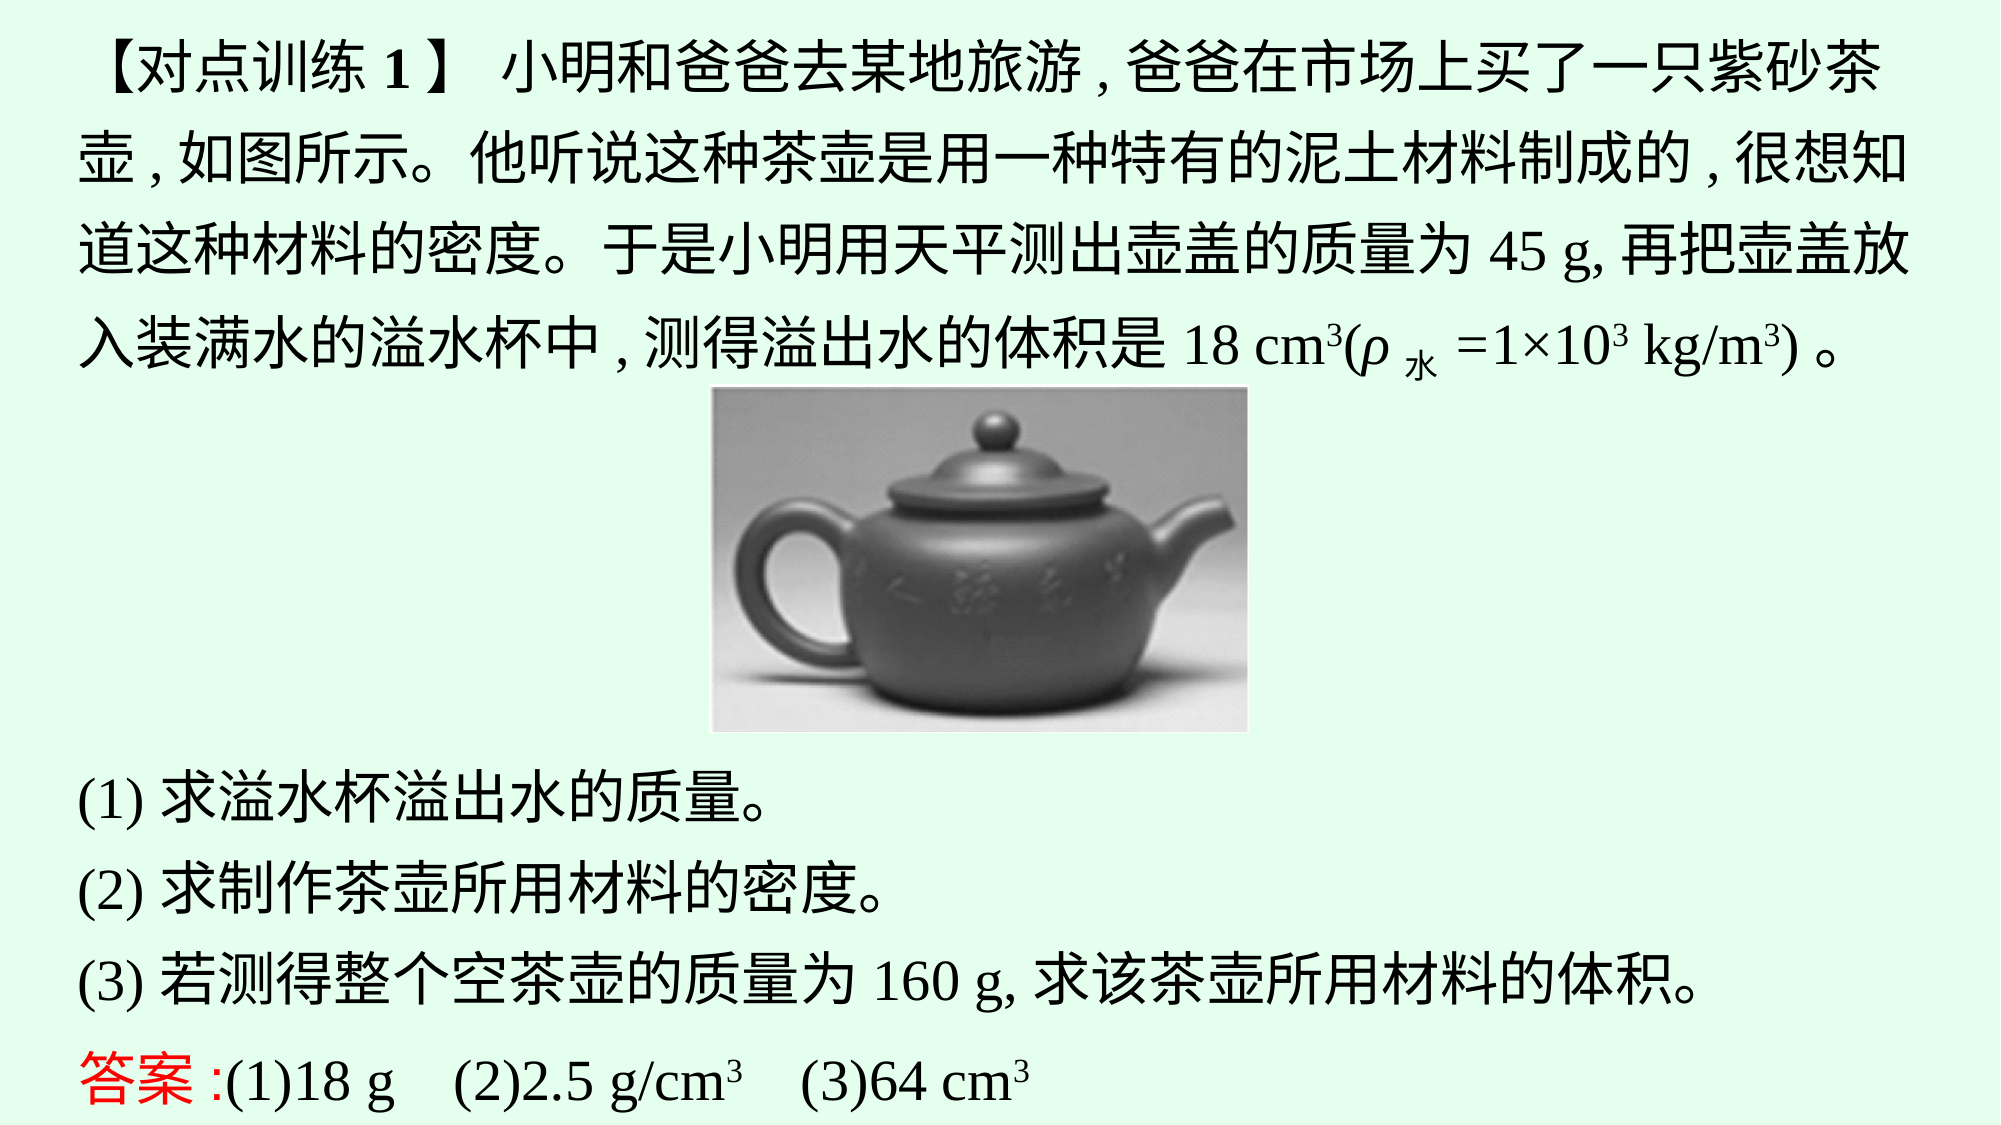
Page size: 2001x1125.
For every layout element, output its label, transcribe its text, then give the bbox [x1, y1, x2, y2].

text_box (1)求溢水杯溢出水的质量。 (2)求制作茶壶所用材料的密度。 (3)若测得整个空茶壶的质量为160 g,求该茶壶所用材料的体积。 [62, 732, 1938, 1020]
picture [709, 384, 1249, 733]
text_box 【对点训练1】 小明和爸爸去某地旅游,爸爸在市场上买了一只紫砂茶壶,如图所示。他听说这种茶壶是用一种特有的泥土材料制成的,很想知道这种材料的密度。于是小明用天平测出壶盖的质量为45 g,再把壶盖放入装满水的溢水杯中,测得溢出水的体积是18 cm3(ρ水=1×103 kg/m3)。 [62, 1, 1938, 393]
text_box 答案:(1)18 g (2)2.5 g/cm3 (3)64 cm3 [63, 1013, 1054, 1119]
